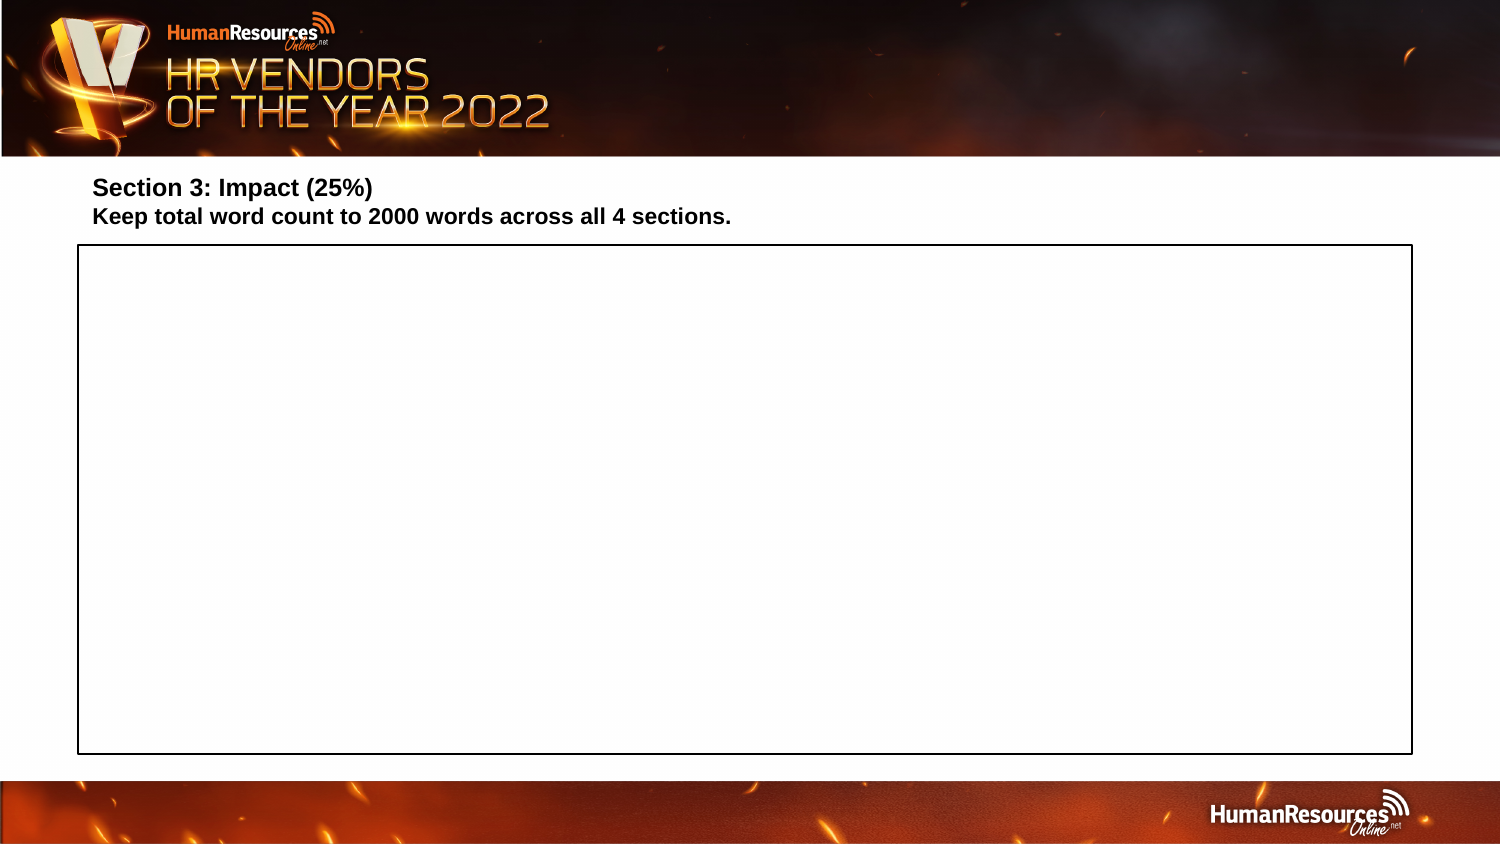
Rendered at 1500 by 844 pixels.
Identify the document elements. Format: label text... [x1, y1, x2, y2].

text_box Section 3: Impact (25%) Keep total word count to 2000 words across all 4 sections. [77, 163, 828, 237]
text_box [77, 244, 1413, 755]
picture [0, 0, 1500, 844]
